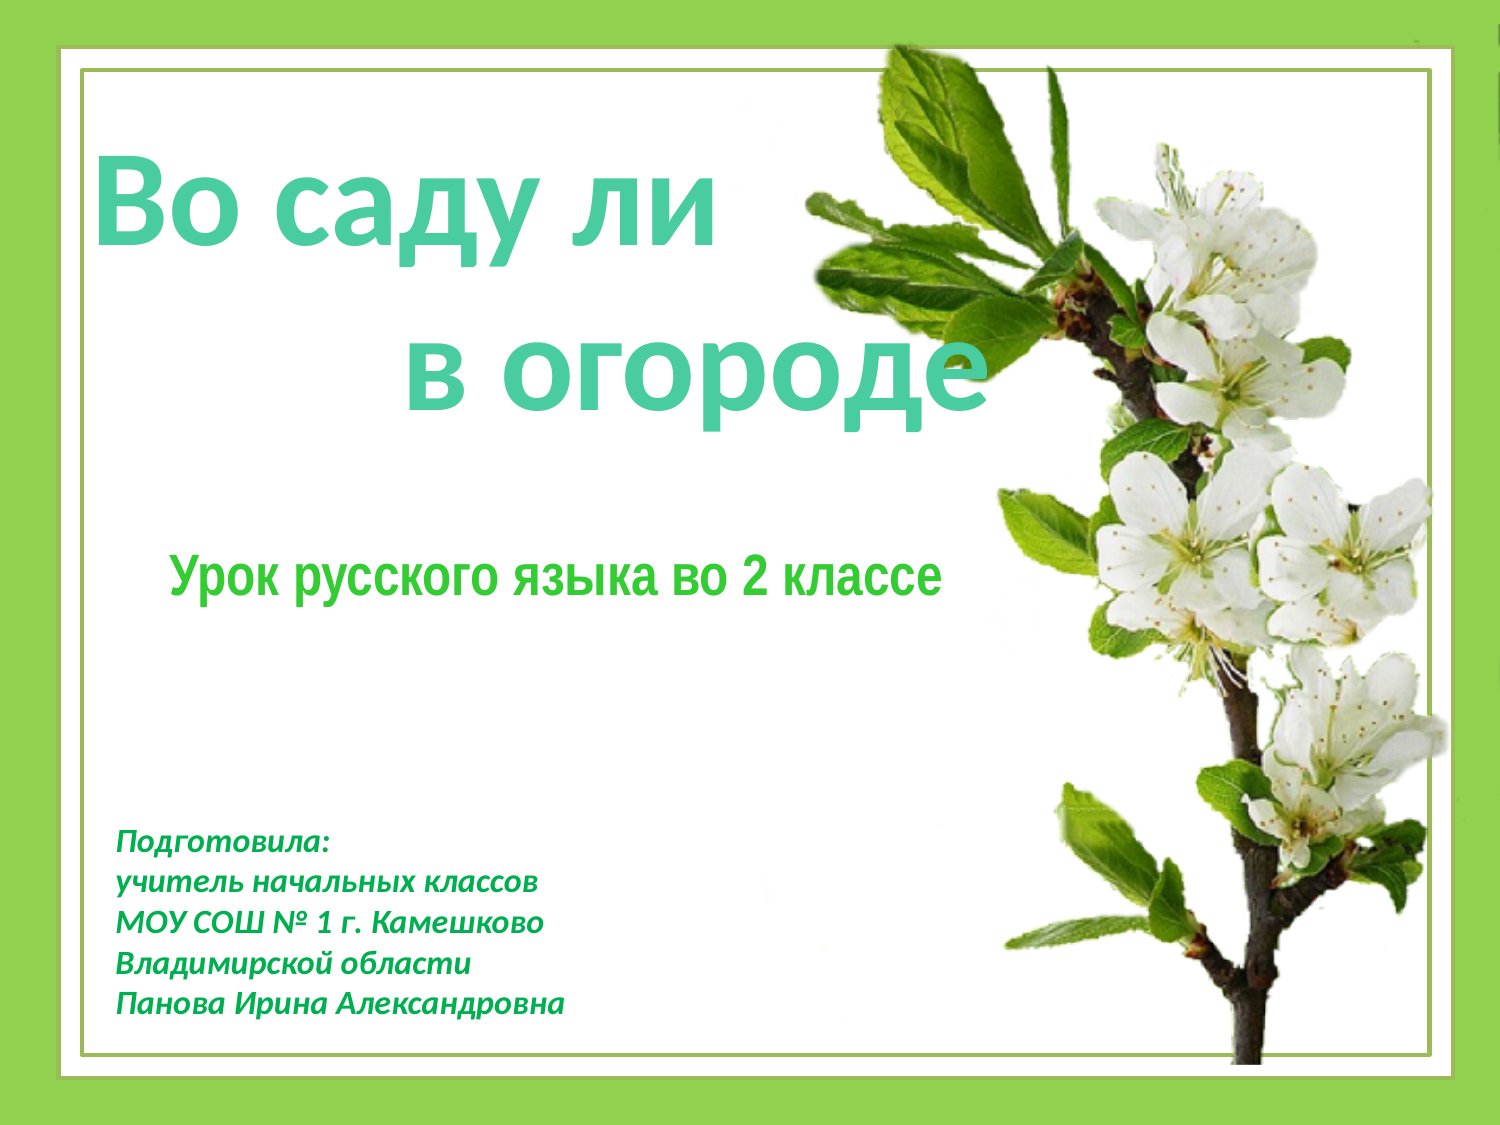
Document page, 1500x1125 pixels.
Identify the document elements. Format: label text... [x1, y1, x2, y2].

text_box Во саду ли в огороде [76, 100, 1034, 446]
picture [729, 25, 1499, 1064]
subtitle Подготовила: учитель начальных классов МОУ СОШ № 1 г. Камешково Владимирской области Панова Ирина Александровна [100, 810, 961, 1032]
text_box Урок русского языка во 2 классе [155, 529, 959, 615]
